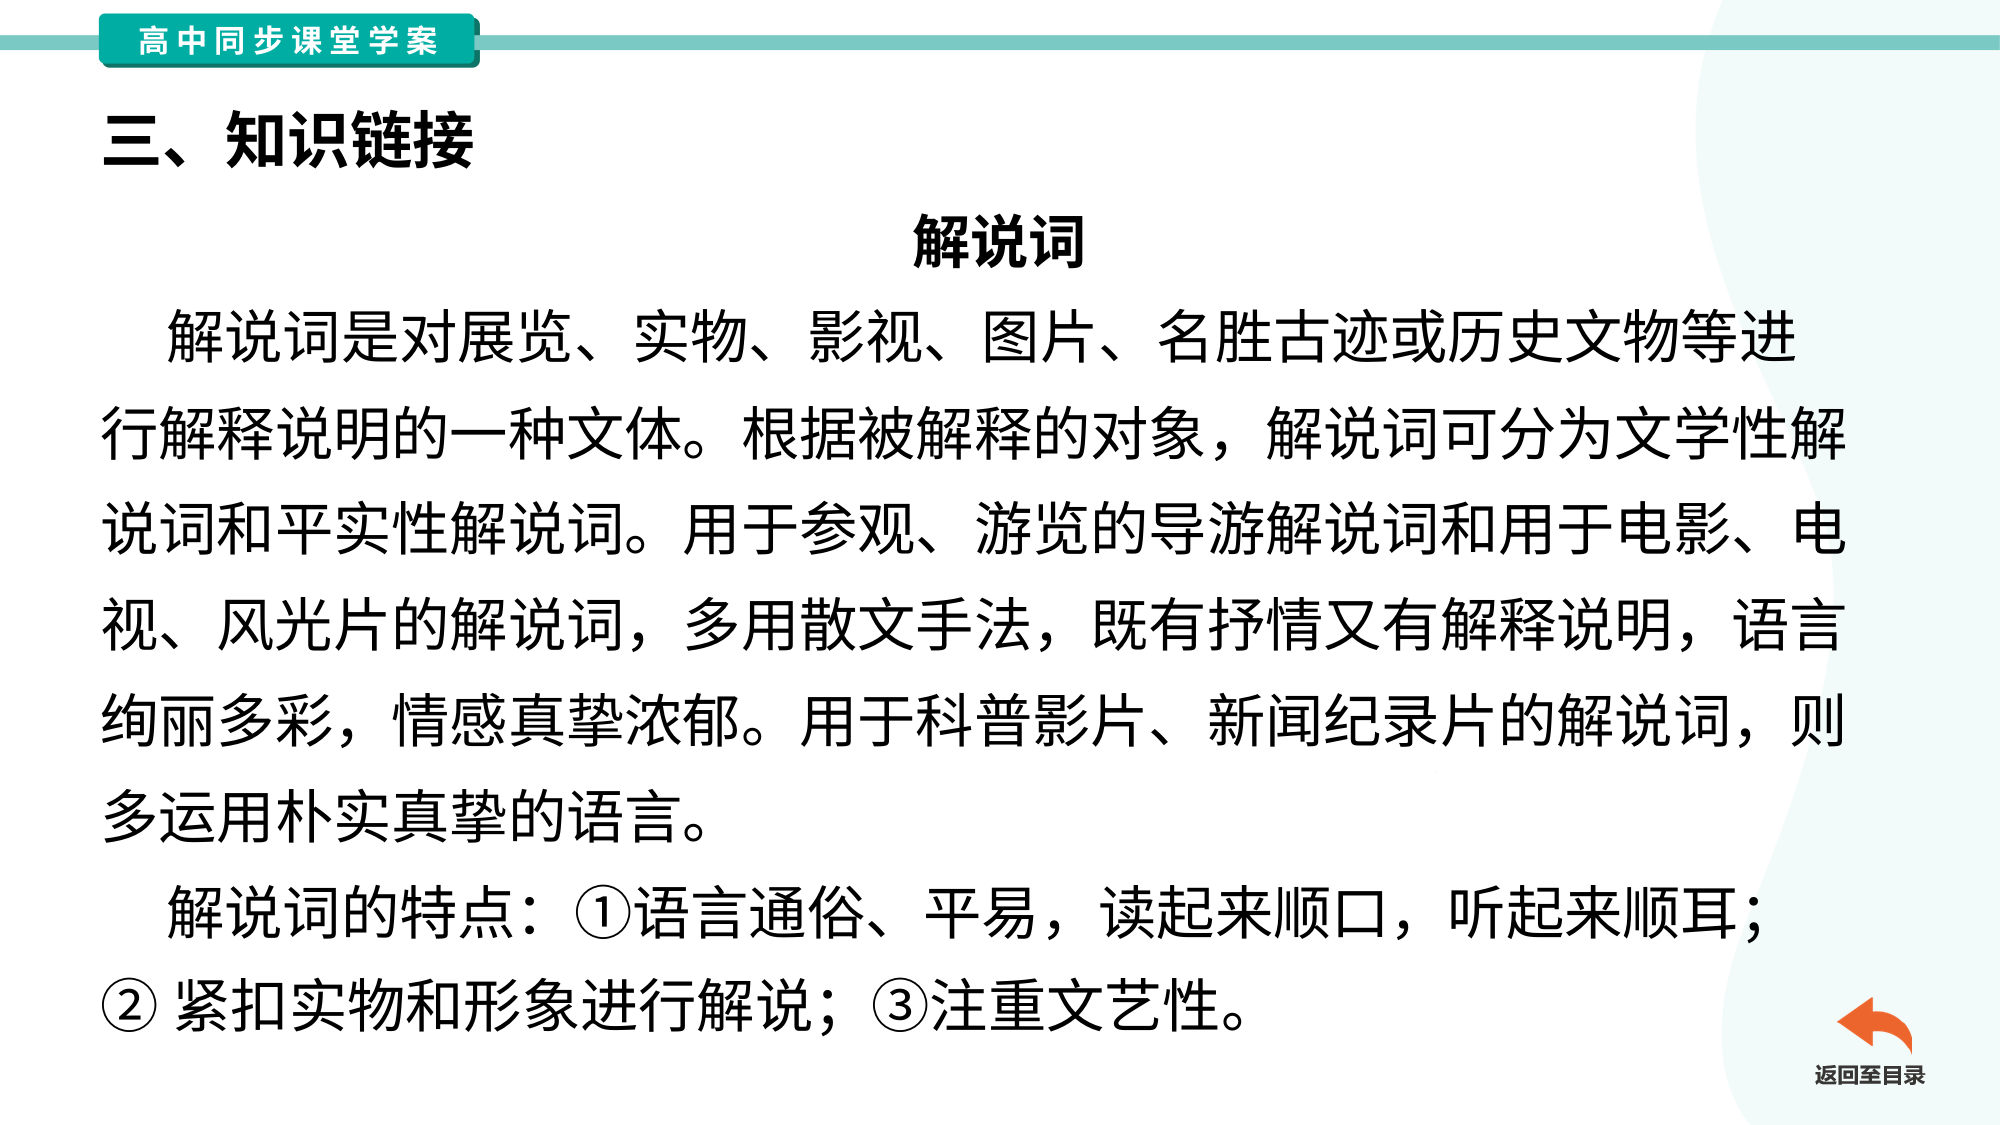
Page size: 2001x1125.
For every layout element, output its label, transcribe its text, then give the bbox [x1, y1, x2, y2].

text_box 解说词 解说词是对展览、实物、影视、图片、名胜古迹或历史文物等进 行解释说明的一种文体。根据被解释的对象，解说词可分为文学性解 说词和平实性解说词。用于参观、游览的导游解说词和用于电影、电 视、风光片的解说词，多用散文手法，既有抒情又有解释说明，语言 绚丽多彩，情感真挚浓郁。用于科普影片、新闻纪录片的解说词，则 多运用朴实真挚的语言。 解说词的特点：①语言通俗、平易，读起来顺口，听起来顺耳； ②紧扣实物和形象进行解说；③注重文艺性。 [100, 178, 1899, 1031]
picture [0, 0, 2000, 1125]
text_box 三、知识链接 [100, 76, 1899, 168]
